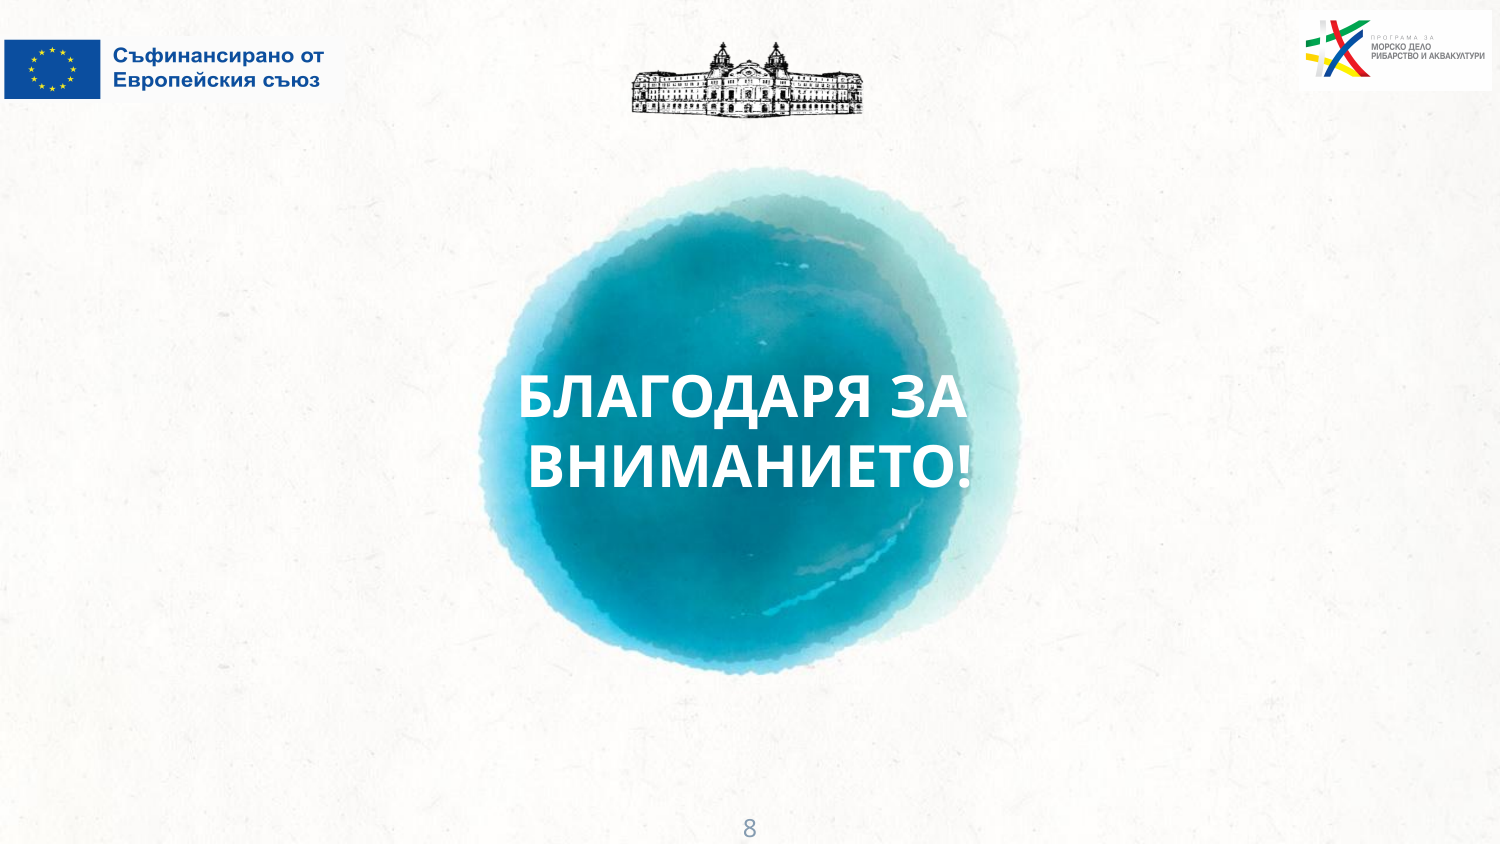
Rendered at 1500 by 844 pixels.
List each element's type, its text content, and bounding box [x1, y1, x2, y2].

subtitle БЛАГОДАРЯ ЗА ВНИМАНИЕТО! [209, 205, 1291, 653]
picture [0, 0, 1500, 844]
slide_number 8 [705, 797, 795, 844]
